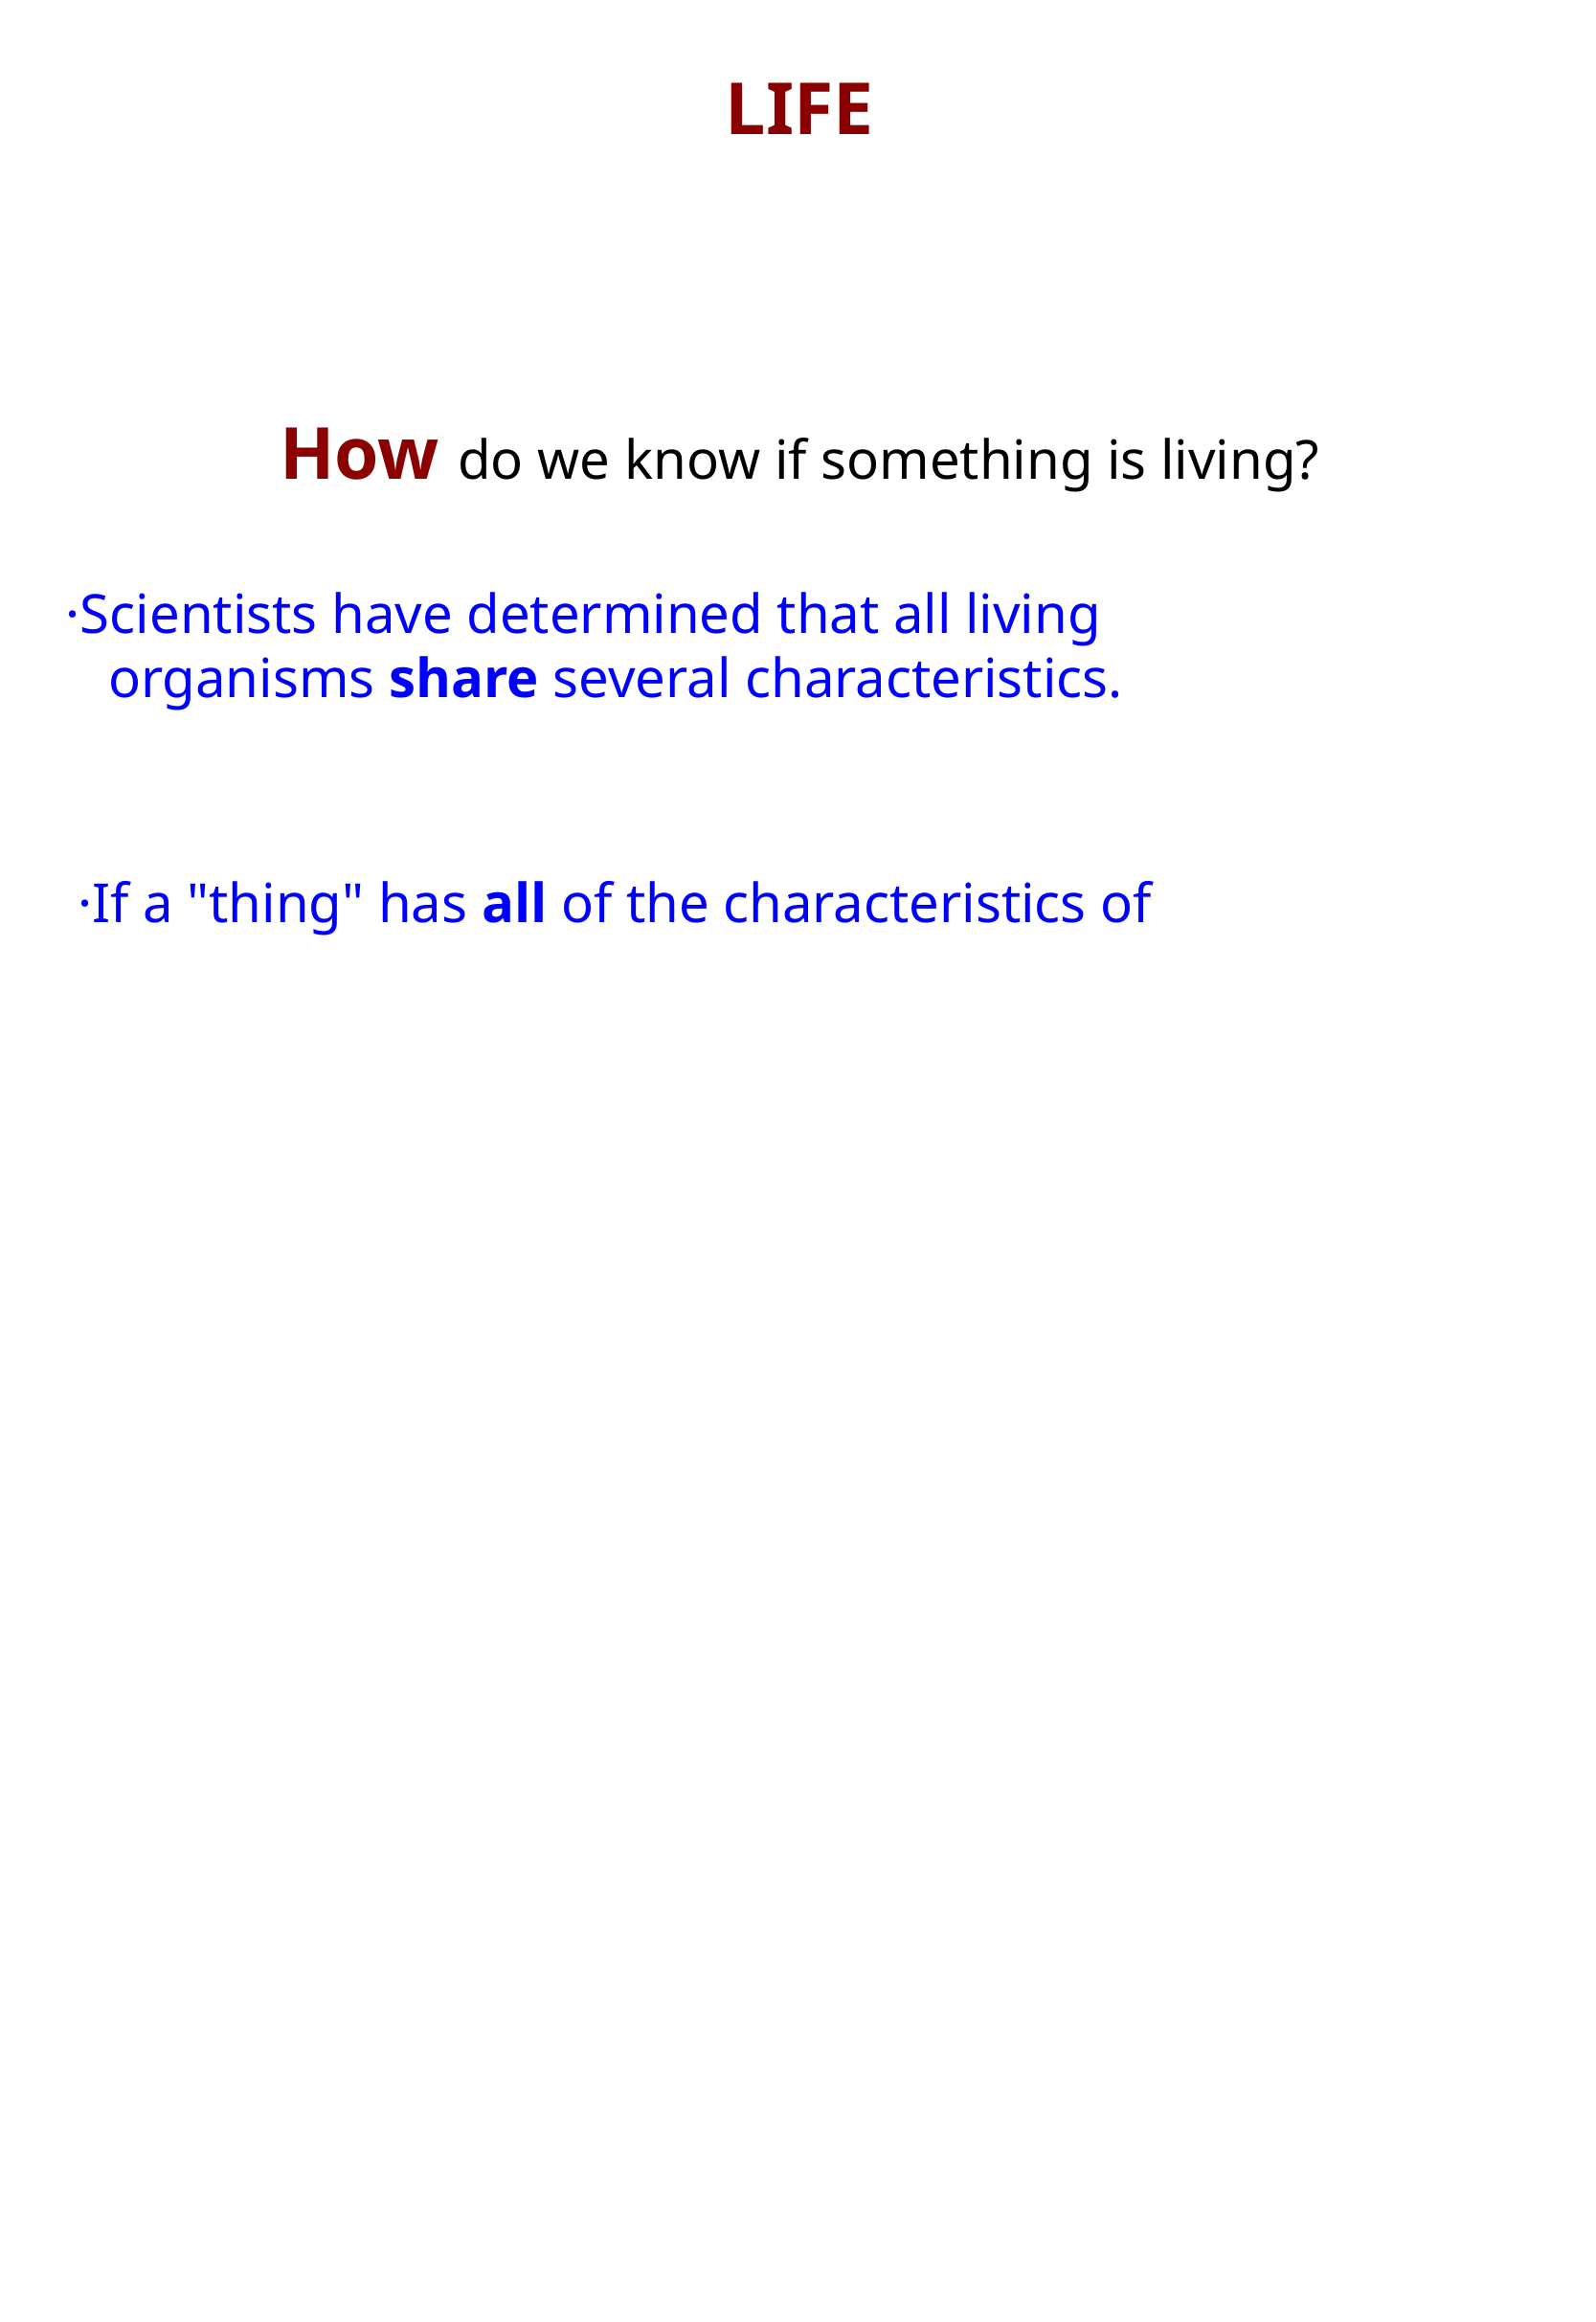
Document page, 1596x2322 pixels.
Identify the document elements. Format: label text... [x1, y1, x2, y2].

text_box ·Scientists have determined that all living organisms share several characteristics. [52, 572, 1532, 716]
text_box LIFE How do we know if something is living? [50, 56, 1550, 501]
text_box ·If a "thing" has all of the characteristics of [63, 862, 1588, 941]
